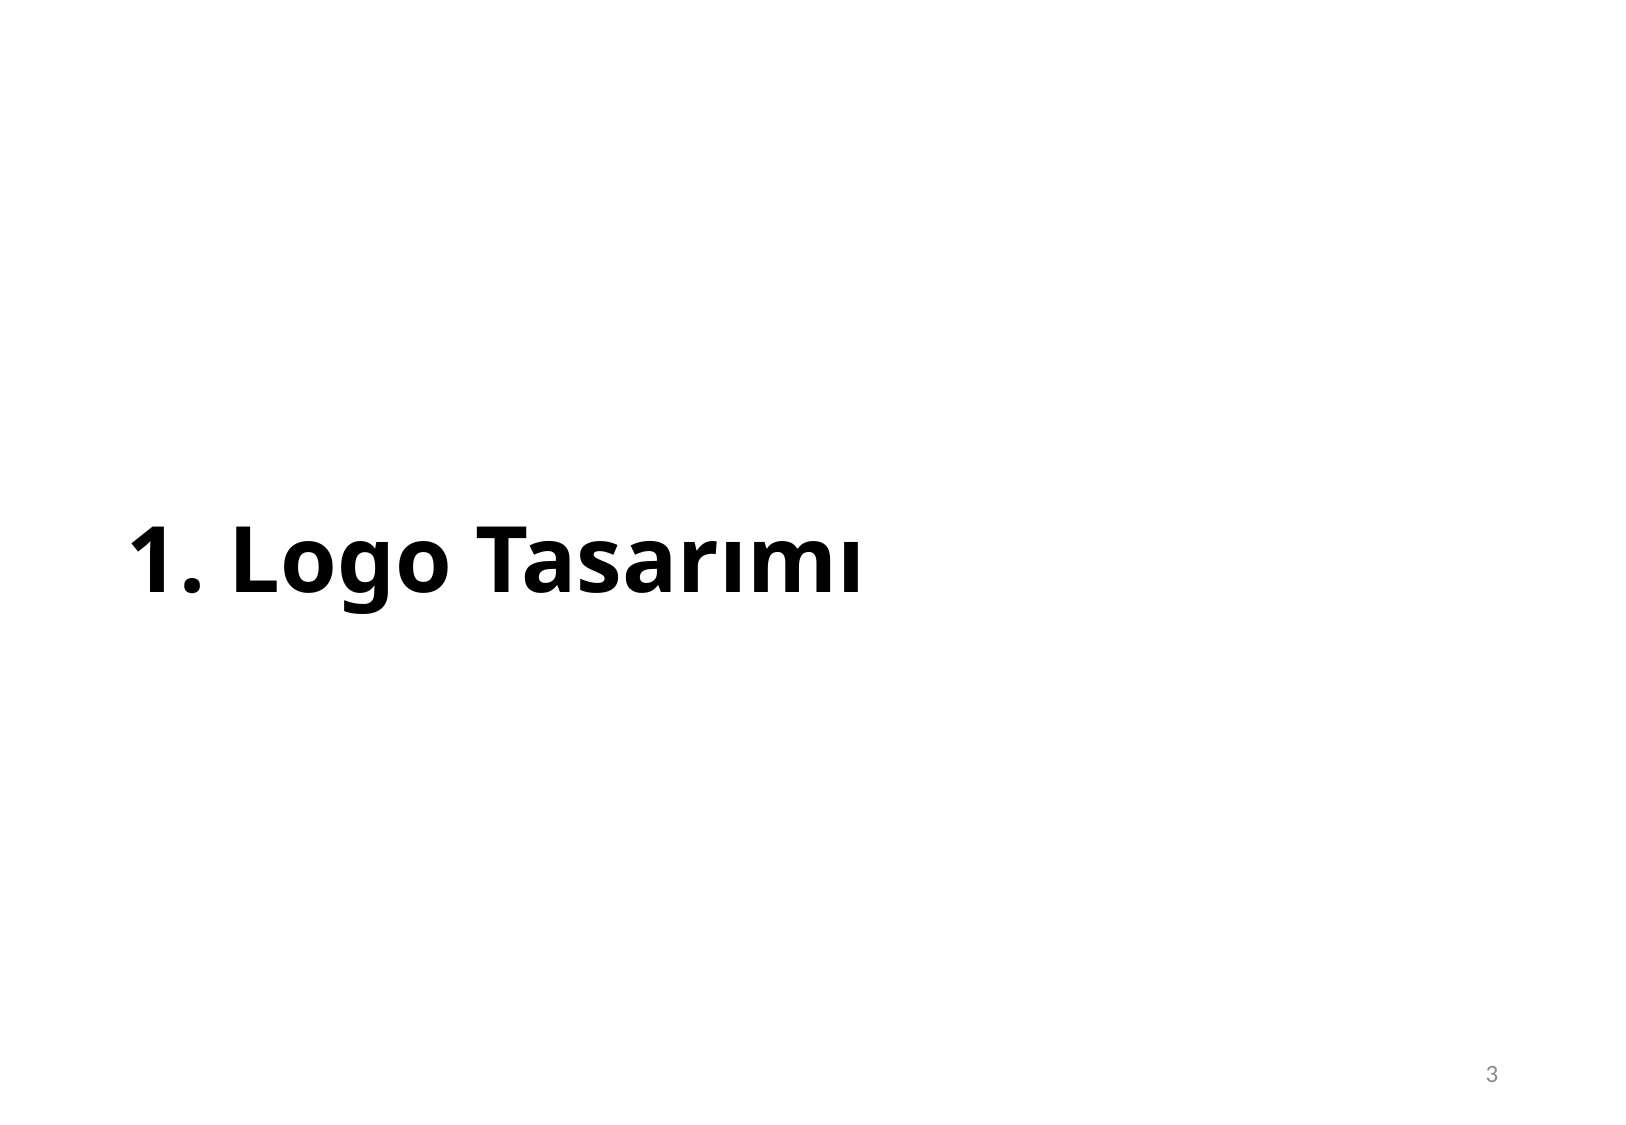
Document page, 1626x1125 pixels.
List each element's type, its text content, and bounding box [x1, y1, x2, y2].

title 1. Logo Tasarımı [111, 223, 1514, 902]
slide_number 3 [1147, 1042, 1514, 1103]
